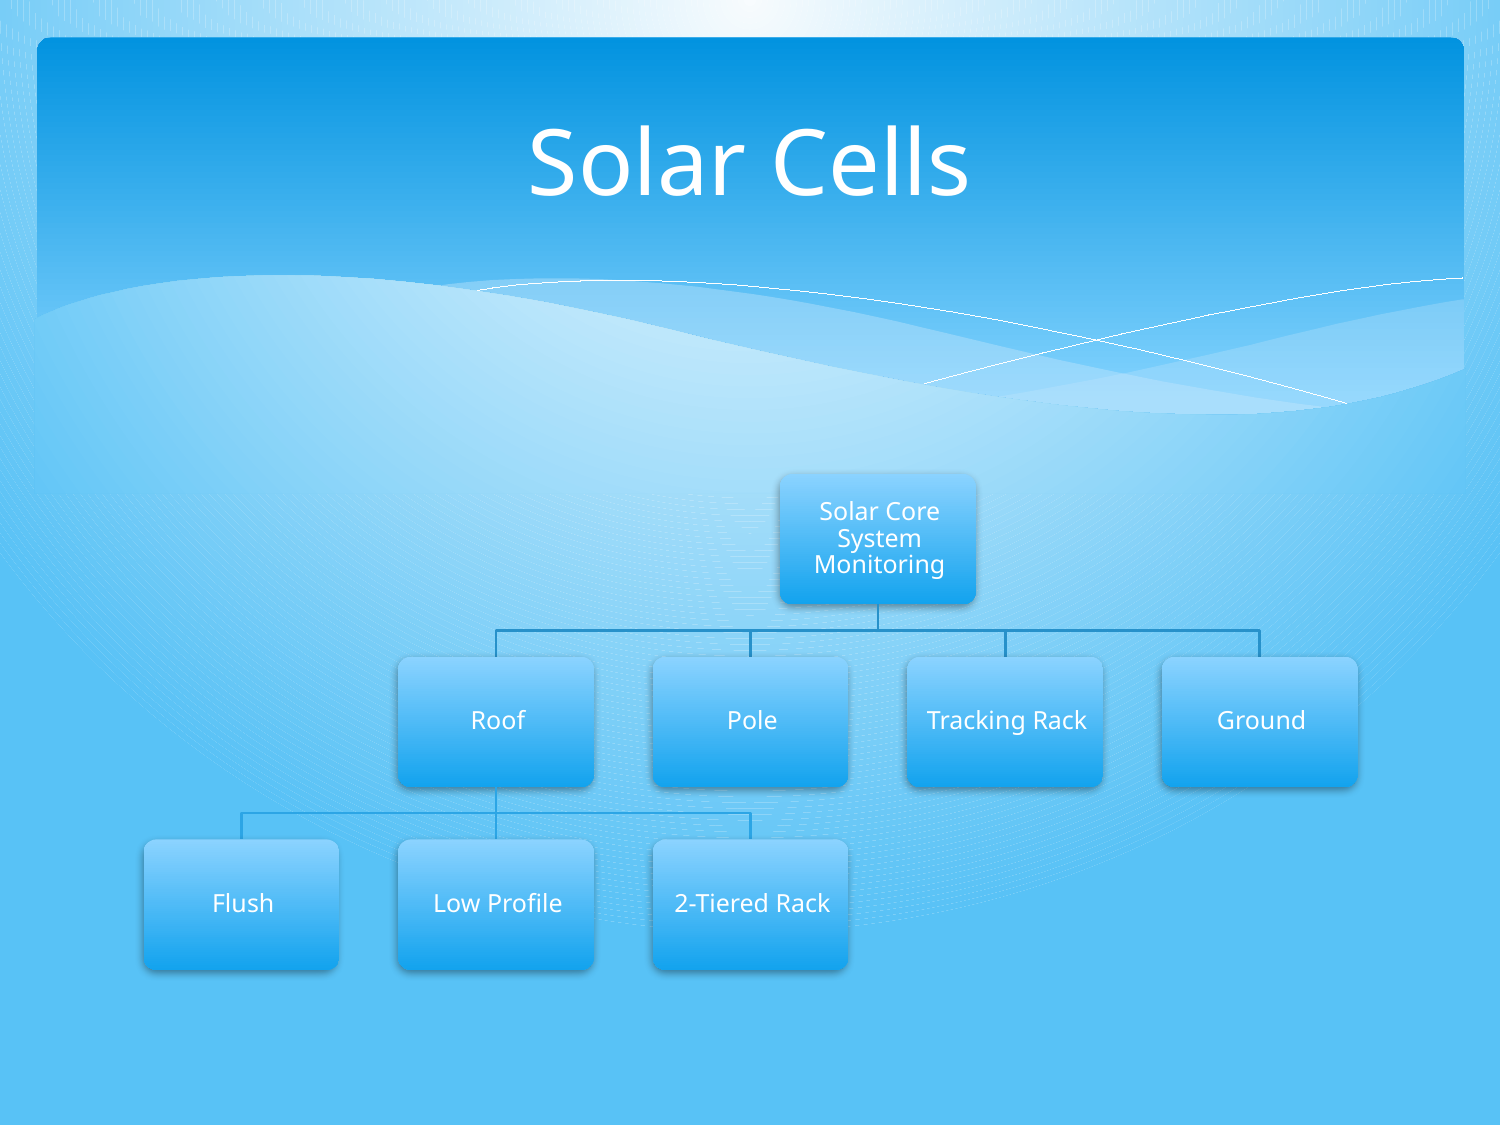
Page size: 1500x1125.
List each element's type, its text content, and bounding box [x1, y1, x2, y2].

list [142, 438, 1359, 1006]
title Solar Cells [75, 55, 1425, 261]
